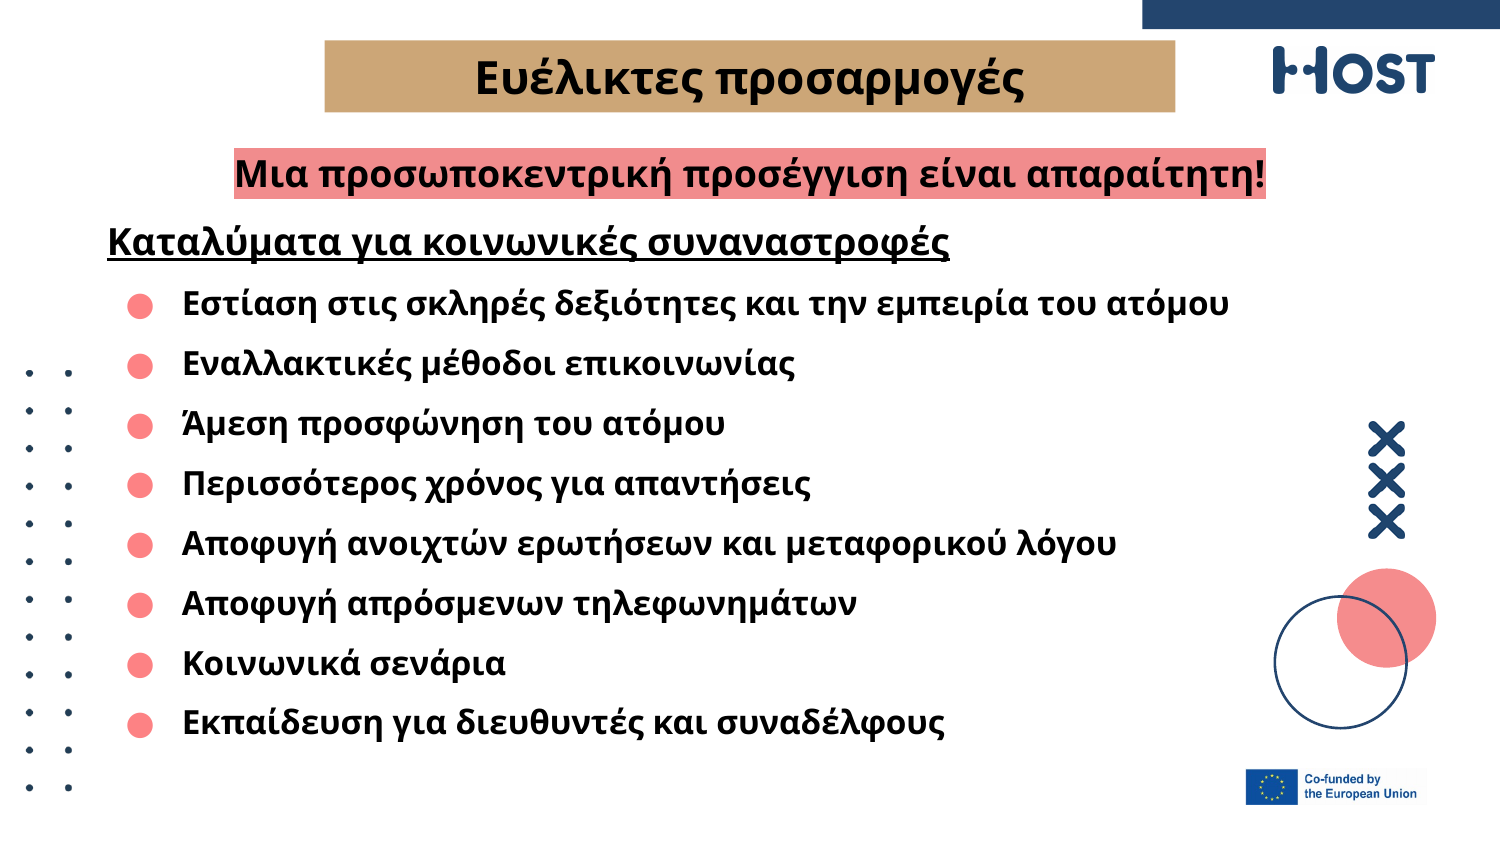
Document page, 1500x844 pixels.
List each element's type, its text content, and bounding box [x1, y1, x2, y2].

text_box Μια προσωποκεντρική προσέγγιση είναι απαραίτητη! Καταλύματα για κοινωνικές συναναστροφές Εστίαση στις σκληρές δεξιότητες και την εμπειρία του ατόμου Εναλλακτικές μέθοδοι επικοινωνίας Άμεση προσφώνηση του ατόμου Περισσότερος χρόνος για απαντήσεις Αποφυγή ανοιχτών ερωτήσεων και μεταφορικού λόγου Αποφυγή απρόσμενων τηλεφωνημάτων Κοινωνικά σενάρια Εκπαίδευση για διευθυντές και συναδέλφους [91, 112, 1408, 831]
picture [0, 370, 91, 806]
picture [1245, 768, 1428, 806]
picture [1273, 46, 1435, 94]
text_box Ευέλικτες προσαρμογές [324, 40, 1176, 112]
